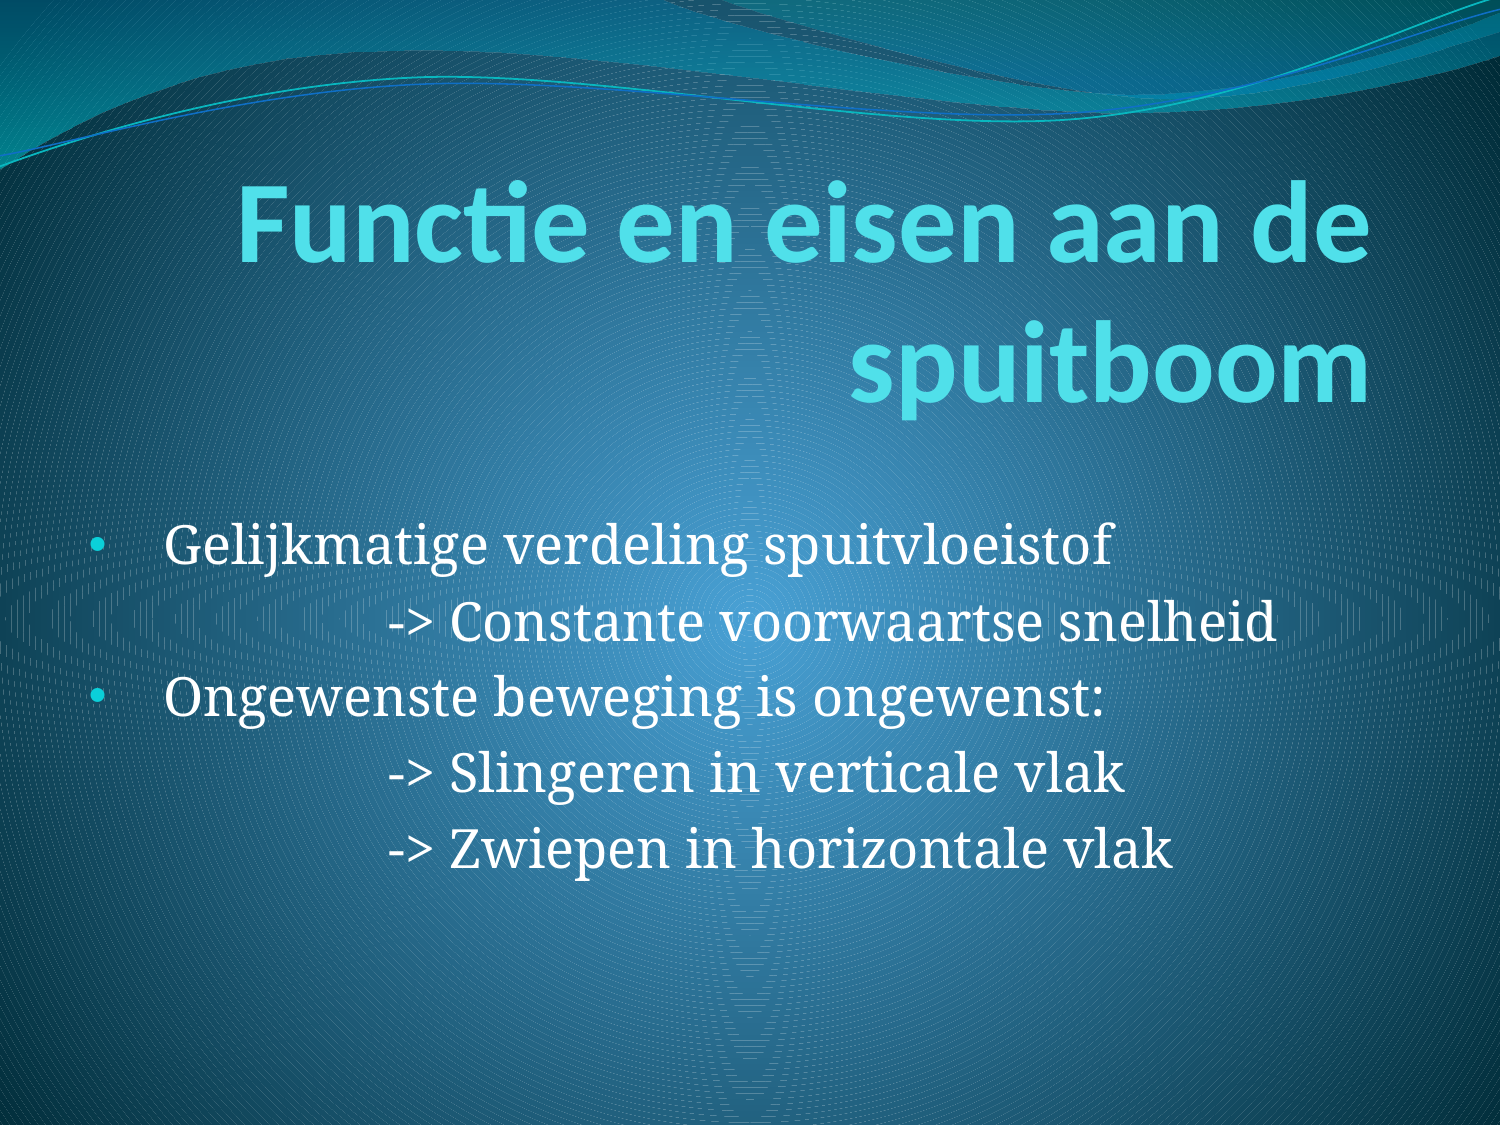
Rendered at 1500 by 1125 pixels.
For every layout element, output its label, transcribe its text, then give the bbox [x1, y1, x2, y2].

title Functie en eisen aan de spuitboom [88, 125, 1377, 426]
subtitle Gelijkmatige verdeling spuitvloeistof -> Constante voorwaartse snelheid Ongewenste beweging is ongewenst: -> Slingeren in verticale vlak -> Zwiepen in horizontale vlak [88, 503, 1377, 1099]
